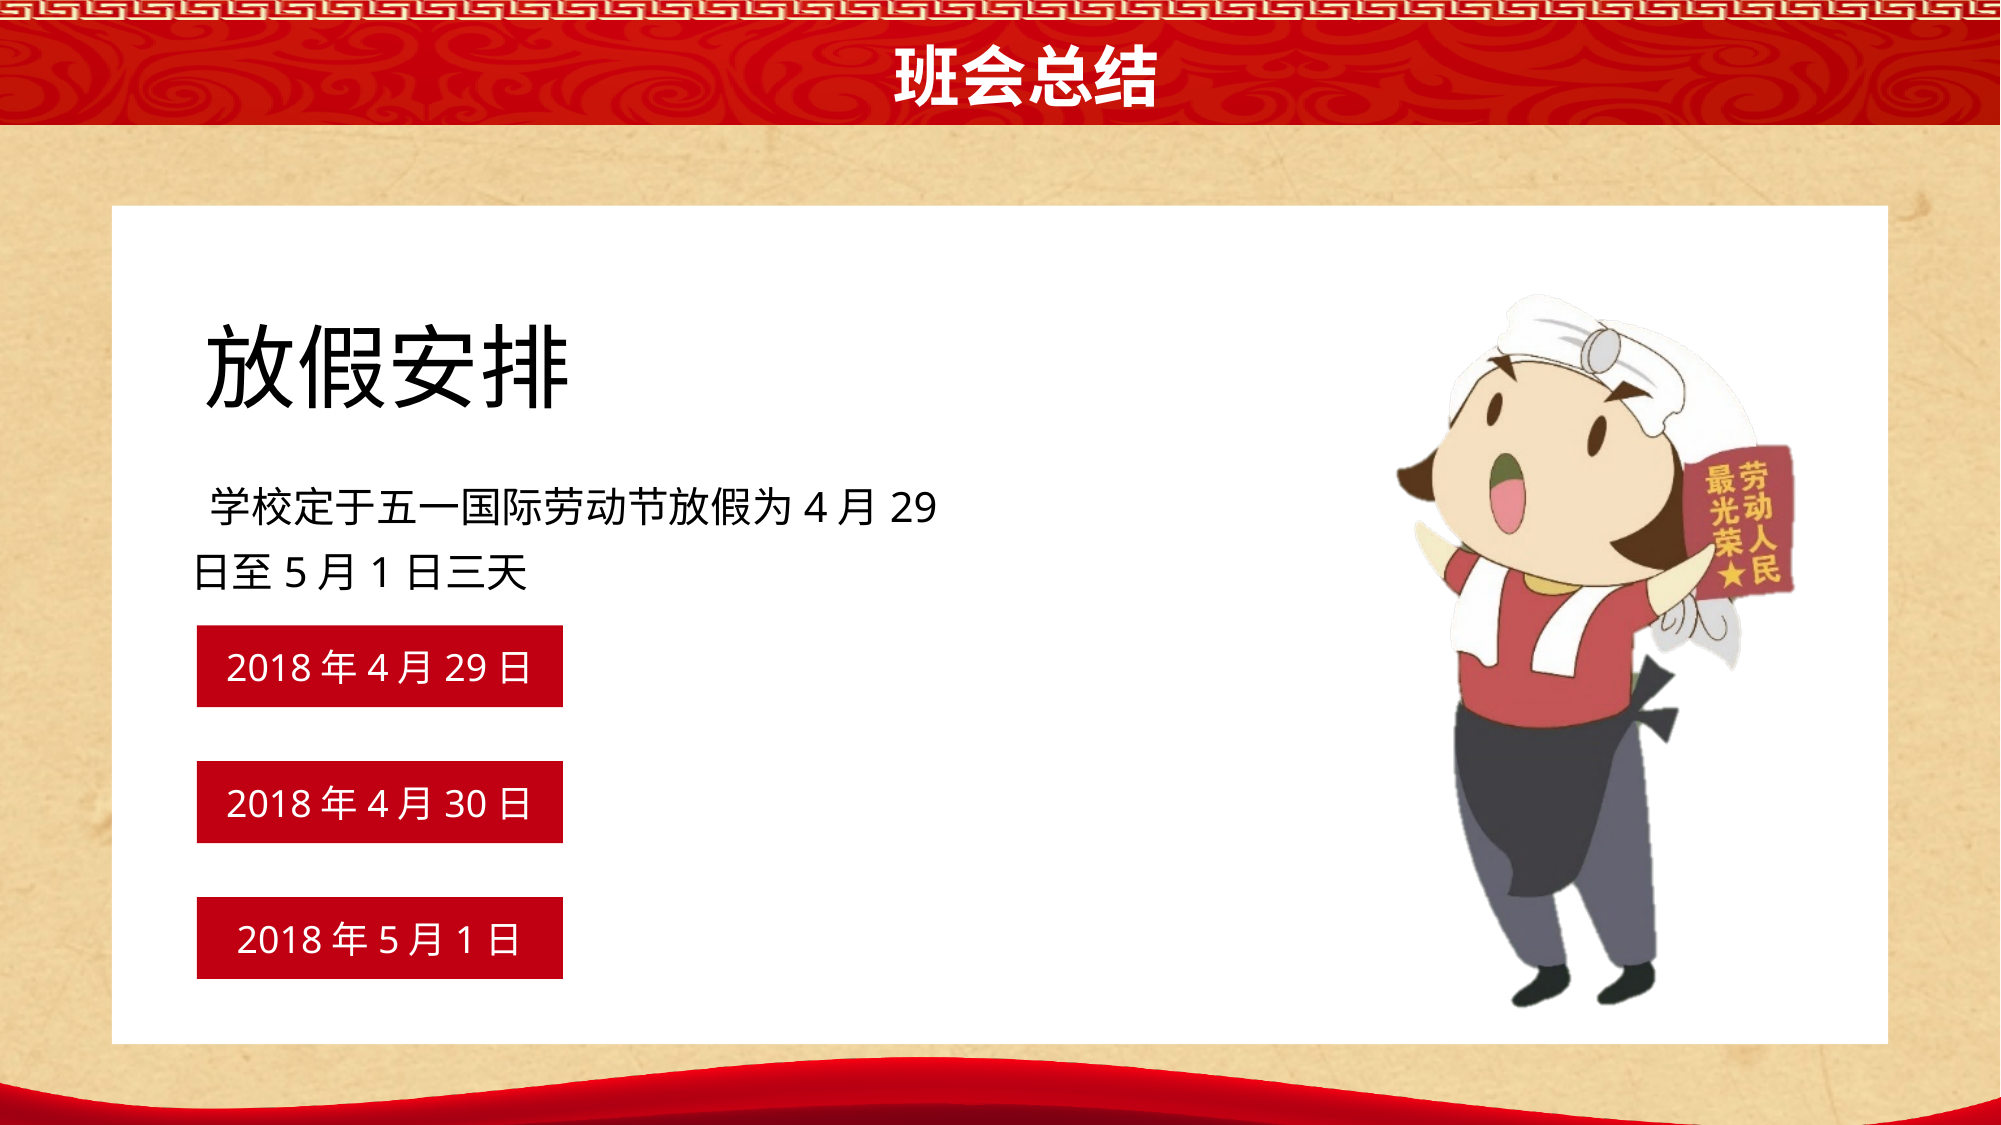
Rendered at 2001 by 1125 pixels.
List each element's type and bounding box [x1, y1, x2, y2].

text_box [0, 0, 2000, 125]
text_box [111, 205, 1889, 969]
picture [0, 0, 2001, 1125]
text_box [175, 270, 965, 979]
